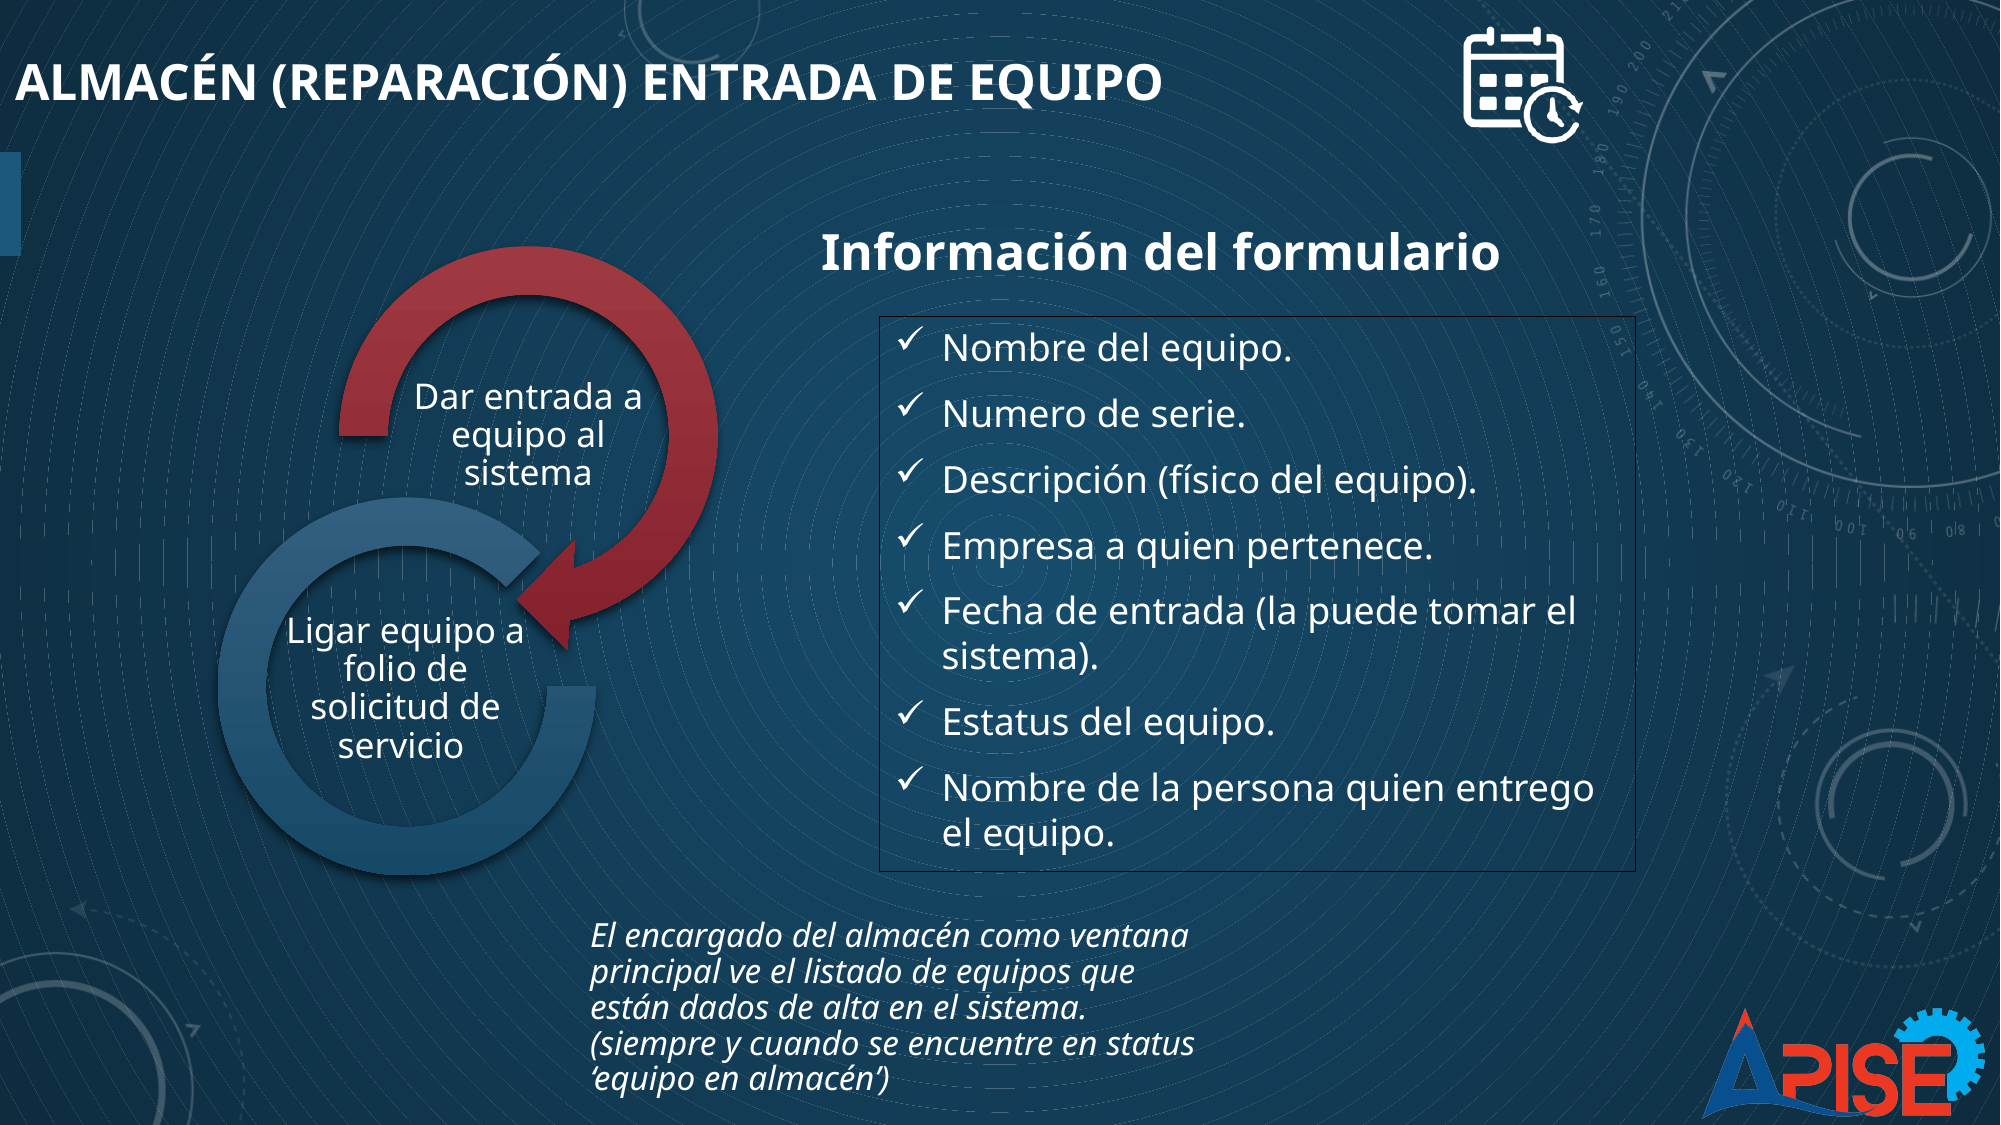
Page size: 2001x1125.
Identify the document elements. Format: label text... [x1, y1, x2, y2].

picture [0, 0, 2000, 1125]
text_box Nombre del equipo. Numero de serie. Descripción (físico del equipo). Empresa a quien pertenece. Fecha de entrada (la puede tomar el sistema). Estatus del equipo. Nombre de la persona quien entrego el equipo. [884, 316, 1636, 872]
text_box Información del formulario [884, 193, 1844, 307]
text_box El encargado del almacén como ventana principal ve el listado de equipos que están dados de alta en el sistema. (siempre y cuando se encuentre en status ‘equipo en almacén’) [575, 911, 1216, 1116]
title Almacén (reparación) entrada de equipo [0, 23, 1303, 137]
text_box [85, 118, 881, 973]
